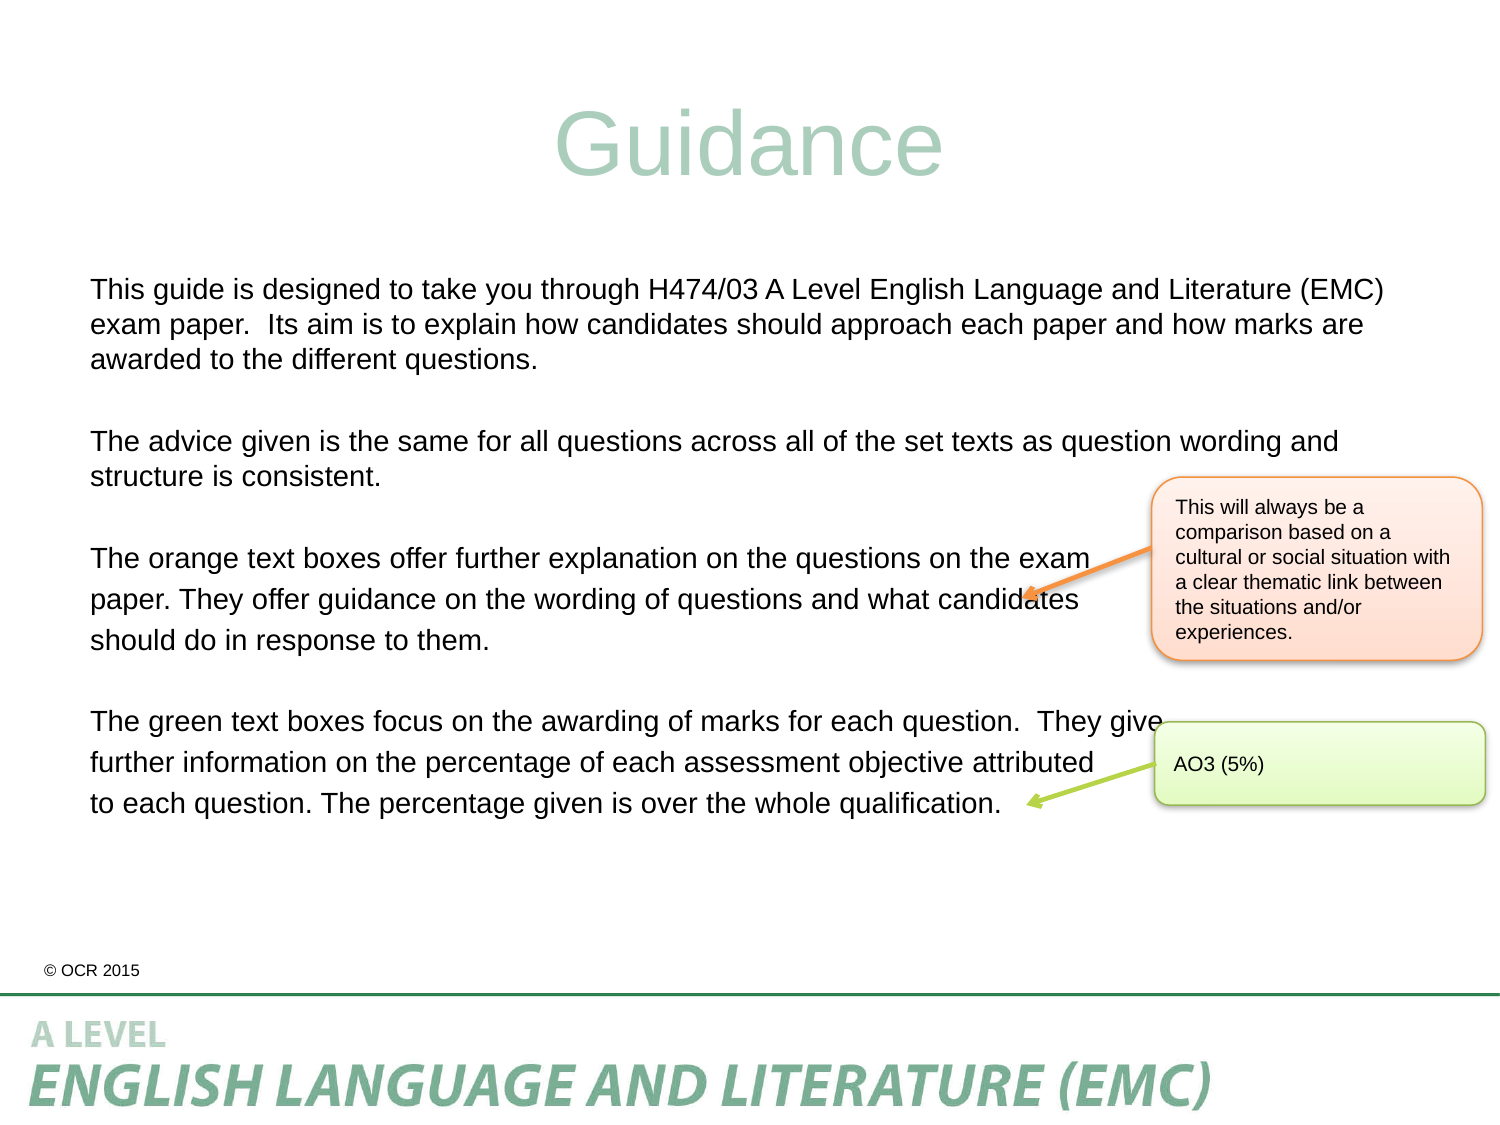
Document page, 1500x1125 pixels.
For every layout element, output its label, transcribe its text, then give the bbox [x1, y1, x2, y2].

picture [0, 993, 1500, 1125]
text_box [1021, 547, 1152, 599]
text_box This will always be a comparison based on a cultural or social situation with a clear thematic link between the situations and/or experiences. [1150, 476, 1484, 662]
list This guide is designed to take you through H474/03 A Level English Language and Literature (EMC) exam paper. Its aim is to explain how candidates should approach each paper and how marks are awarded to the different questions. The advice given is the same for all questions across all of the set texts as question wording and structure is consistent. The orange text boxes offer further explanation on the questions on the exam paper. They offer guidance on the wording of questions and what candidates should do in response to them. The green text boxes focus on the awarding of marks for each question. They give further information on the percentage of each assessment objective attributed to each question. The percentage given is over the whole qualification. [75, 262, 1425, 965]
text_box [1025, 763, 1157, 806]
title Guidance [75, 45, 1425, 233]
text_box AO3 (5%) [1153, 721, 1487, 806]
